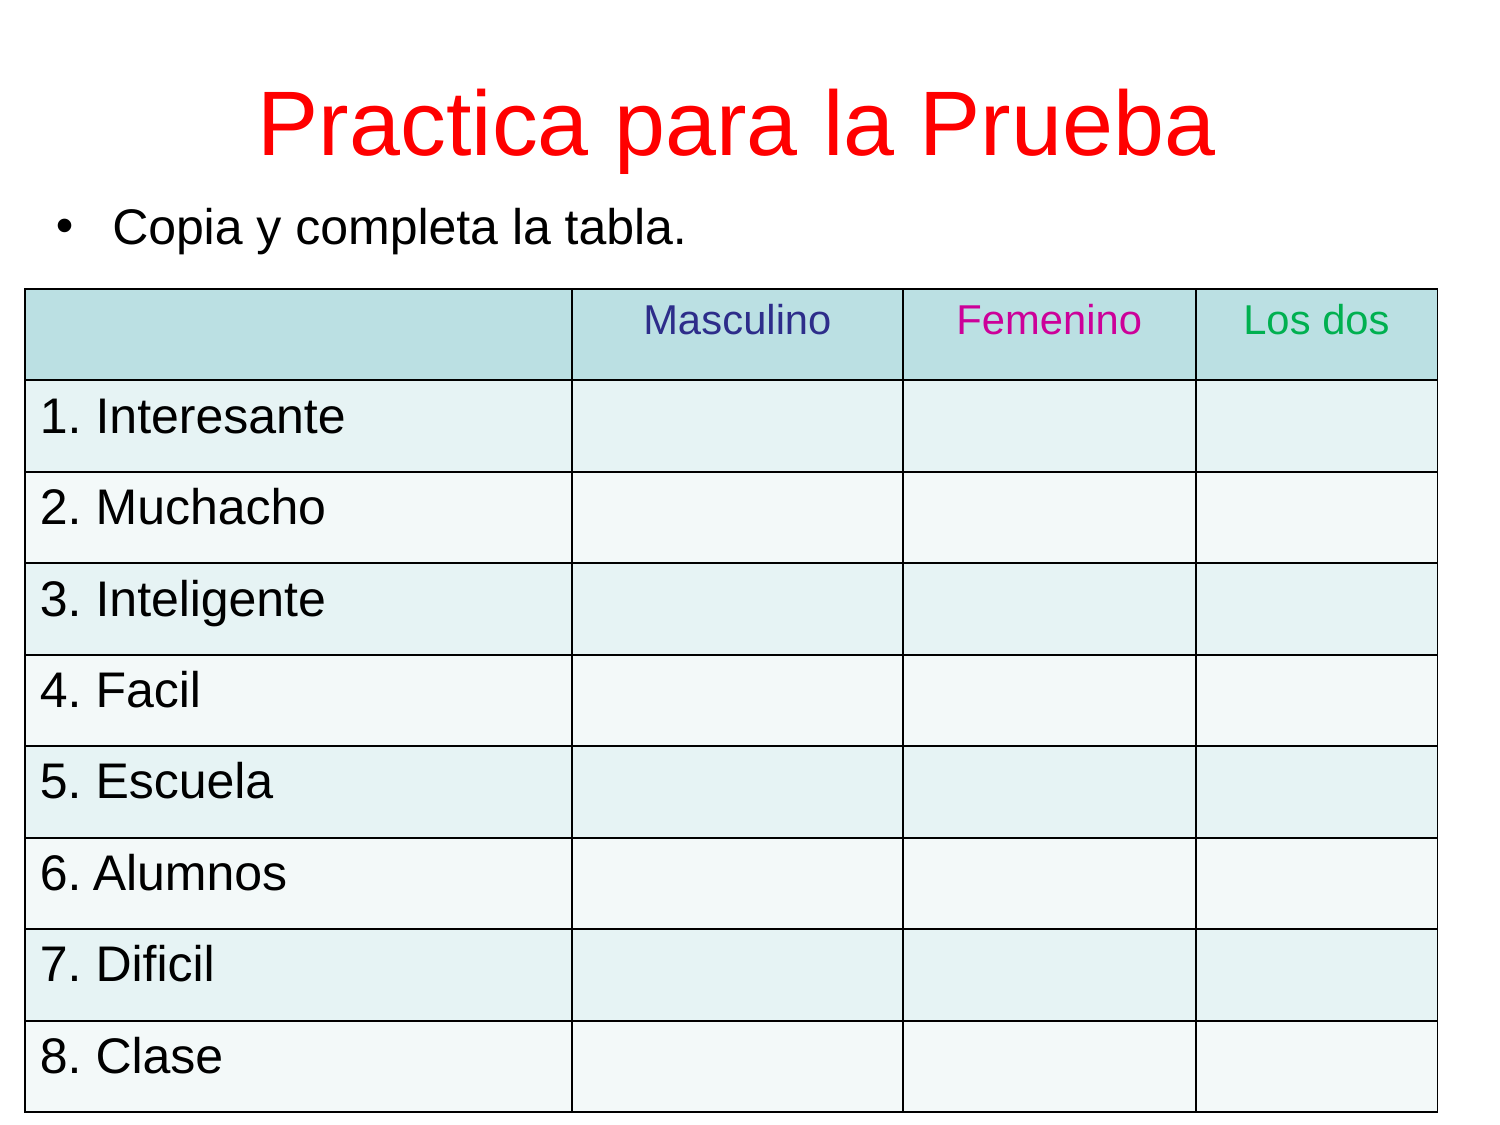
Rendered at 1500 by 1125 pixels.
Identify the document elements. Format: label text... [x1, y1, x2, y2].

table_cell [1197, 930, 1437, 1020]
table_cell [1197, 564, 1437, 654]
table_header Femenino [904, 290, 1195, 379]
table_cell 6. Alumnos [26, 839, 571, 928]
table_cell [904, 473, 1195, 562]
table_cell 7. Dificil [26, 930, 571, 1020]
table_header Masculino [573, 290, 902, 379]
table_cell [1197, 656, 1437, 745]
table_cell 2. Muchacho [26, 473, 571, 562]
table_cell [573, 1022, 902, 1111]
table_cell [904, 381, 1195, 471]
table_header Los dos [1197, 290, 1437, 379]
table_cell [573, 747, 902, 837]
table_cell [904, 839, 1195, 928]
table_cell [1197, 747, 1437, 837]
table_cell 1. Interesante [26, 381, 571, 471]
table_cell 4. Facil [26, 656, 571, 745]
table_header [26, 290, 571, 379]
table_cell [904, 1022, 1195, 1111]
table_cell [1197, 473, 1437, 562]
table_cell [904, 564, 1195, 654]
table_cell 5. Escuela [26, 747, 571, 837]
table_cell [904, 656, 1195, 745]
table_cell [1197, 381, 1437, 471]
table_cell [904, 930, 1195, 1020]
table_cell [904, 747, 1195, 837]
table_cell 3. Inteligente [26, 564, 571, 654]
table_cell [1197, 1022, 1437, 1111]
text_box Copia y completa la tabla. [41, 187, 717, 263]
table_cell [573, 930, 902, 1020]
table_cell [573, 381, 902, 471]
table_cell [573, 473, 902, 562]
table_cell 8. Clase [26, 1022, 571, 1111]
table_cell [573, 564, 902, 654]
table_cell [573, 656, 902, 745]
table_cell [573, 839, 902, 928]
title Practica para la Prueba [75, 24, 1425, 213]
table_cell [1197, 839, 1437, 928]
